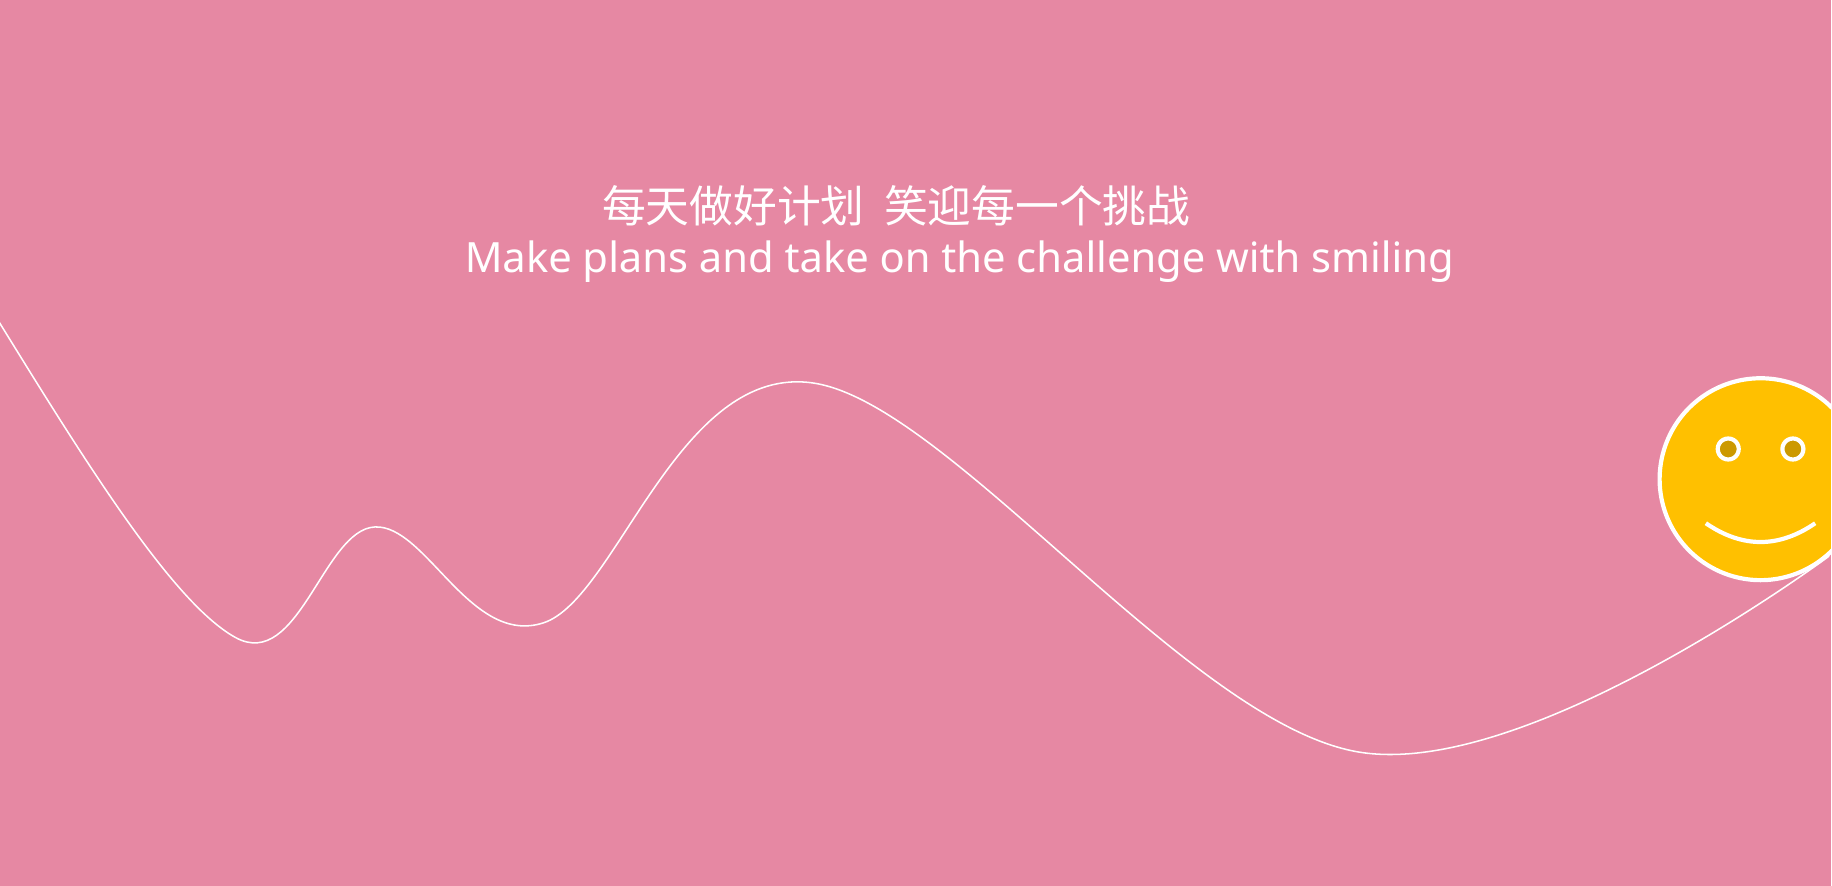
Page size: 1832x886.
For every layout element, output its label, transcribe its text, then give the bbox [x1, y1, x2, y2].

text_box 每天做好计划 笑迎每一个挑战 Make plans and take on the challenge with smiling [450, 171, 1470, 289]
text_box [0, 317, 1831, 757]
text_box [1657, 376, 1831, 583]
